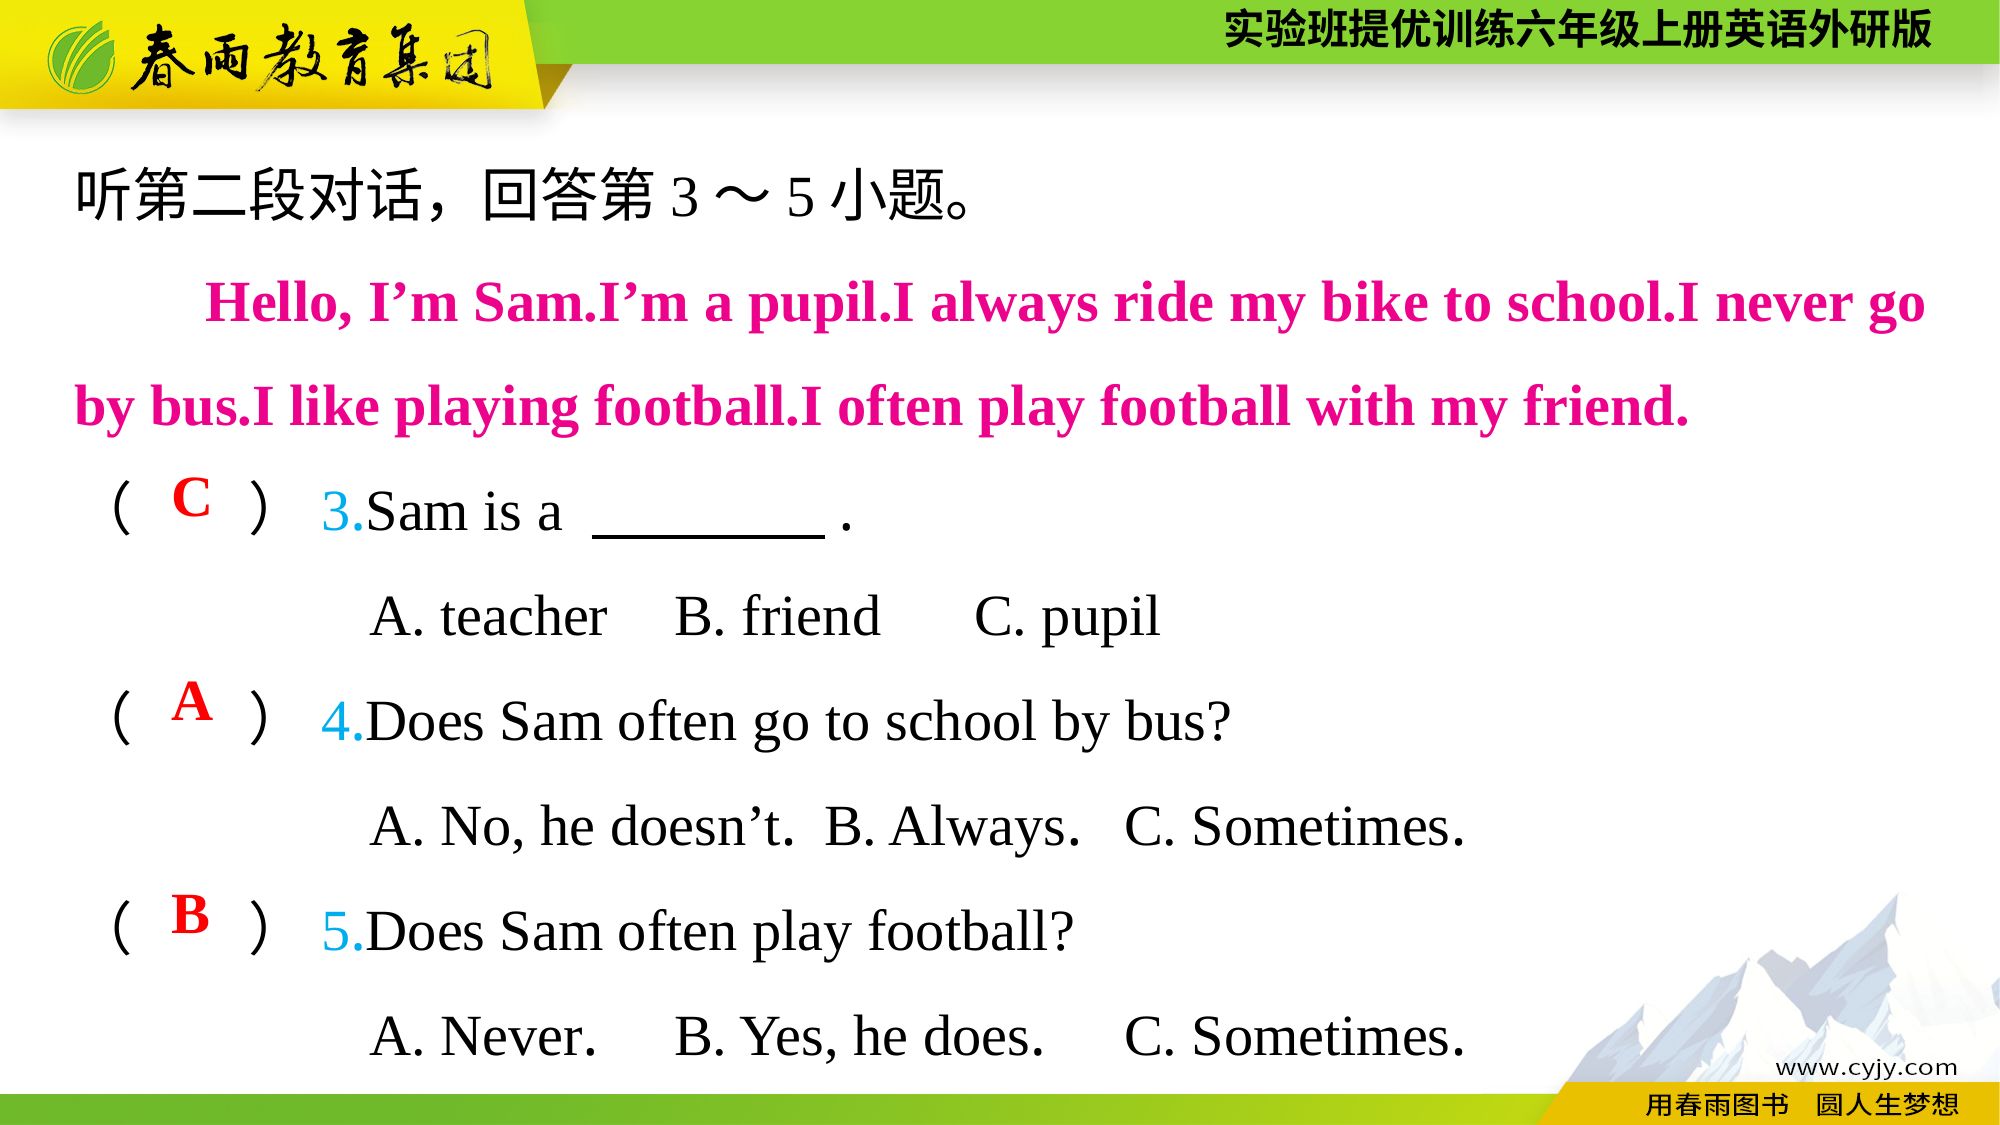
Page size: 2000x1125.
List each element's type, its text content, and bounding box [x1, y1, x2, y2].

text_box A [156, 654, 221, 740]
text_box Hello, I’m Sam.I’m a pupil.I always ride my bike to school.I never go by bus.I like playing football.I often play football with my friend. [59, 220, 1944, 445]
list 听第二段对话，回答第3～5小题。 （ ）3.Sam is a . A. teacher B. friend C. pupil （ ）4.Does Sam often go to school by bus? A. No, he doesn’t. B. Always. C. Sometimes. （ ）5.Does Sam often play football? A. Never. B. Yes, he does. C. Sometimes. [59, 445, 1944, 1072]
text_box C [156, 450, 231, 536]
list 听第二段对话，回答第3～5小题。 （ ）3.Sam is a . A. teacher B. friend C. pupil （ ）4.Does Sam often go to school by bus? A. No, he doesn’t. B. Always. C. Sometimes. （ ）5.Does Sam often play football? A. Never. B. Yes, he does. C. Sometimes. [59, 115, 1944, 220]
text_box B [156, 867, 239, 953]
picture [0, 0, 2000, 1125]
